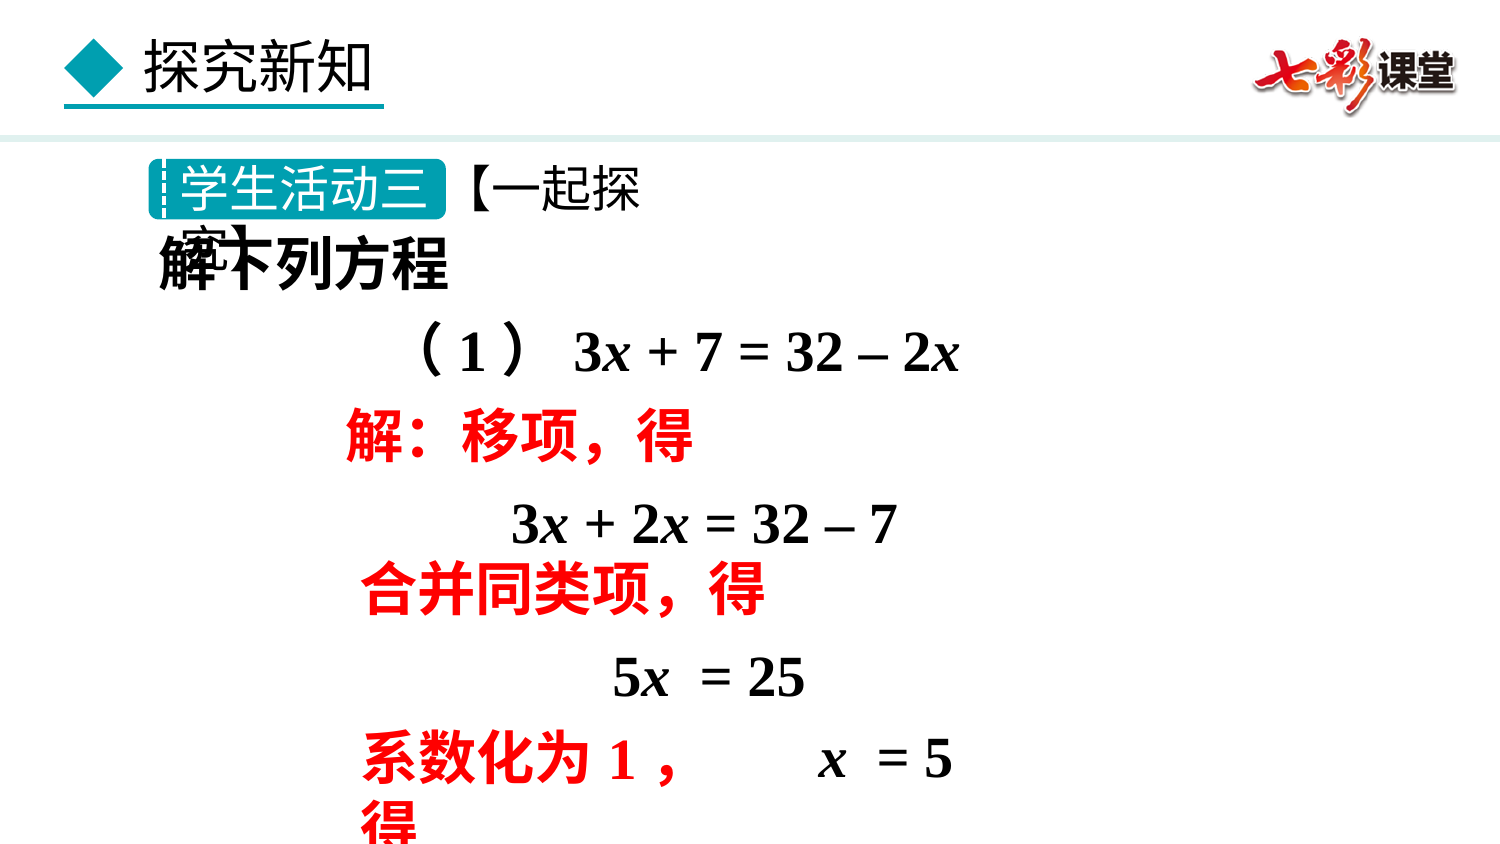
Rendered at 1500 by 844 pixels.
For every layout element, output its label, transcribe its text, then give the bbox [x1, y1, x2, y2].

text_box 3x + 2x = 32 – 7 [496, 478, 914, 563]
picture [1249, 32, 1461, 118]
text_box 系数化为1，得 [345, 713, 761, 844]
text_box x = 5 [803, 711, 969, 797]
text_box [148, 149, 751, 227]
text_box 解下列方程 [143, 227, 465, 305]
text_box 合并同类项，得 [344, 544, 789, 630]
text_box 5x = 25 [597, 630, 821, 716]
text_box 解：移项，得 [330, 391, 803, 477]
text_box （1）3x + 7 = 32 – 2x [370, 305, 976, 391]
